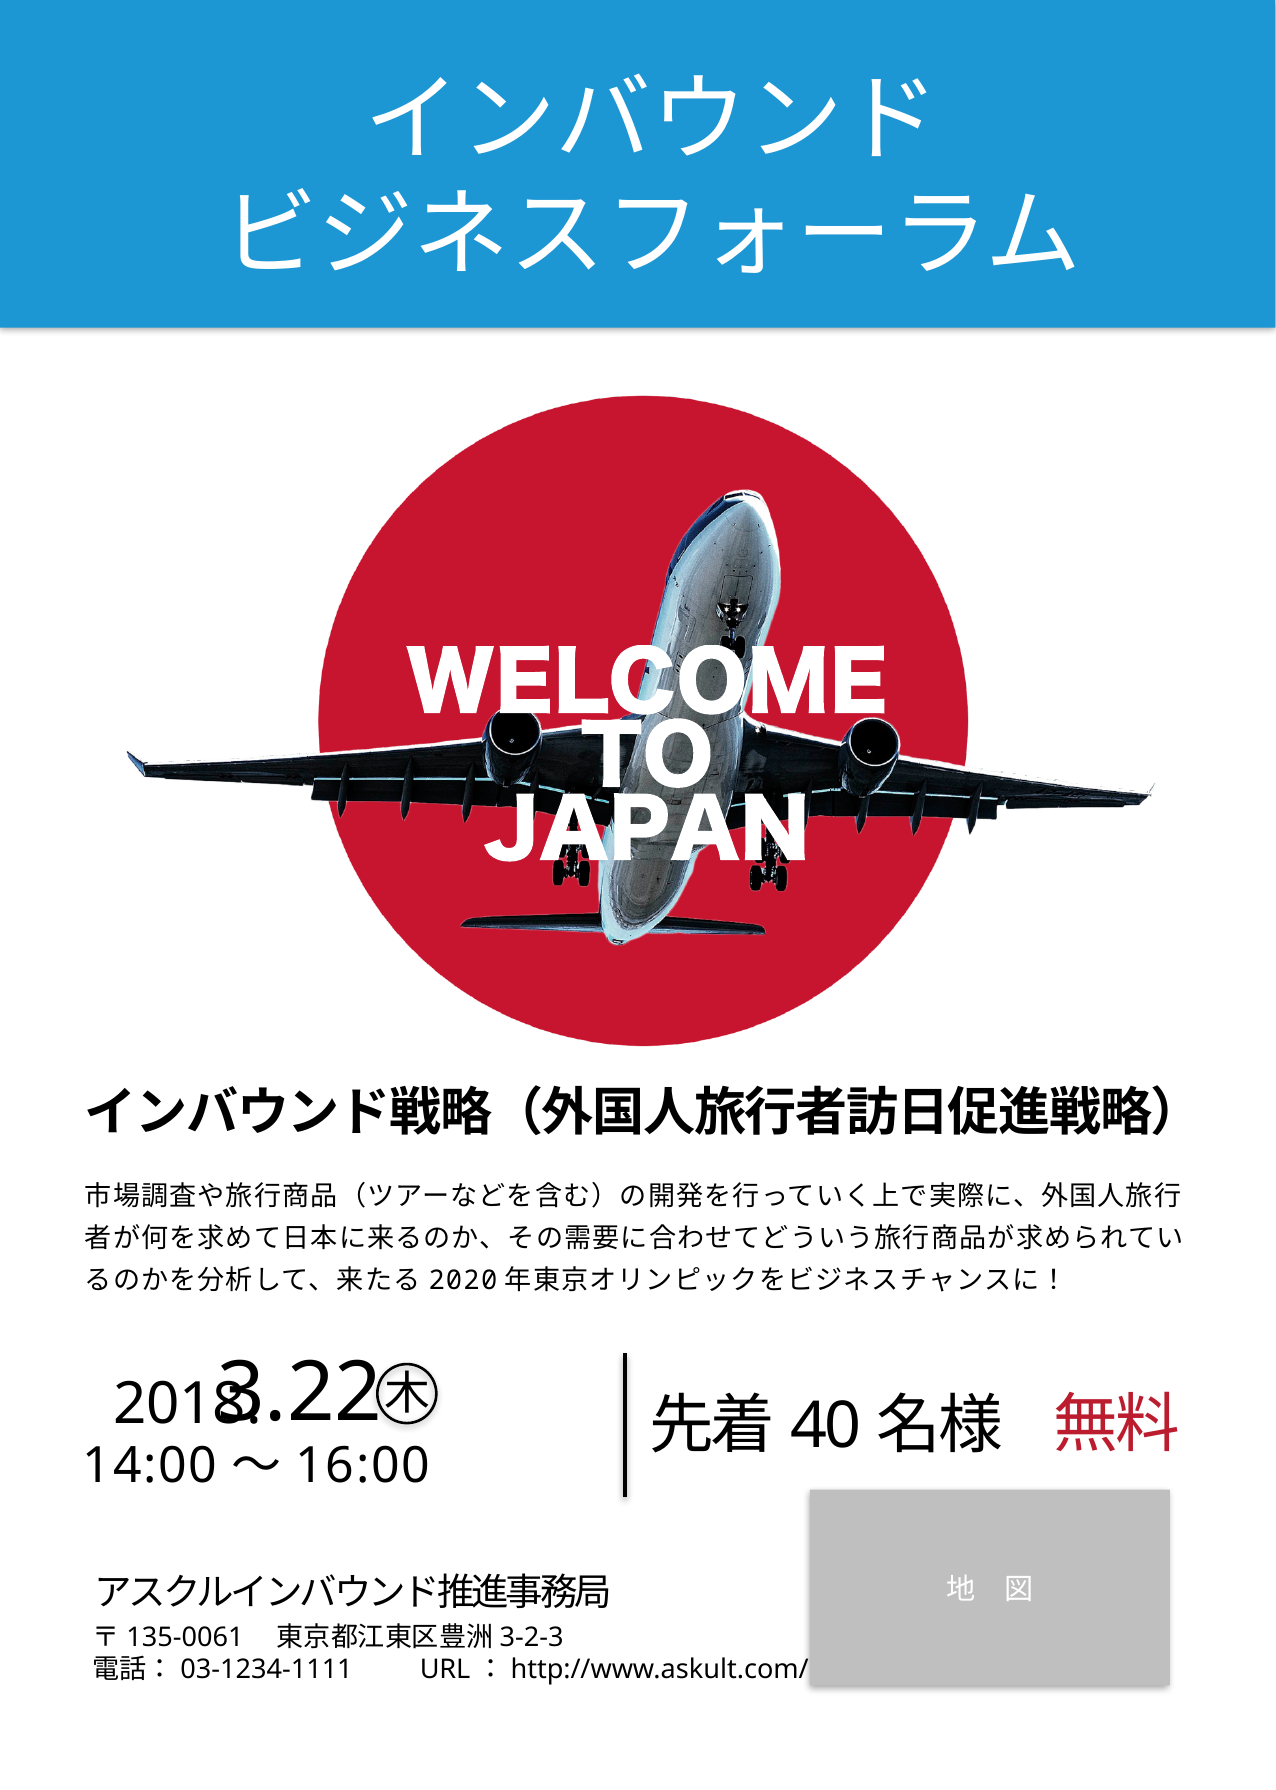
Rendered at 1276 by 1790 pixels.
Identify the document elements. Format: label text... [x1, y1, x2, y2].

text_box [0, 0, 1276, 328]
text_box 2018. [98, 1357, 202, 1425]
text_box アスクルインバウンド推進事務局 [79, 1560, 718, 1611]
text_box インバウンド戦略（外国人旅行者訪日促進戦略） [70, 1071, 1233, 1149]
text_box 先着40名様 [634, 1375, 1018, 1468]
picture [96, 343, 1190, 1098]
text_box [369, 1357, 447, 1427]
text_box 地 図 [809, 1489, 1171, 1686]
text_box 14:00～16:00 [67, 1425, 616, 1501]
text_box 3.22 [202, 1331, 397, 1425]
text_box 市場調査や旅行商品（ツアーなどを含む）の開発を行っていく上で実際に、外国人旅行者が何を求めて日本に来るのか、その需要に合わせてどういう旅行商品が求められているのかを分析して、来たる2020年東京オリンピックをビジネスチャンスに！ [70, 1162, 1212, 1302]
text_box 無料 [1039, 1374, 1195, 1467]
text_box インバウンド ビジネスフォーラム [182, 49, 1121, 294]
text_box 〒135-0061 東京都江東区豊洲3-2-3 電話：03-1234-1111 URL：http://www.askult.com/ [78, 1611, 808, 1692]
